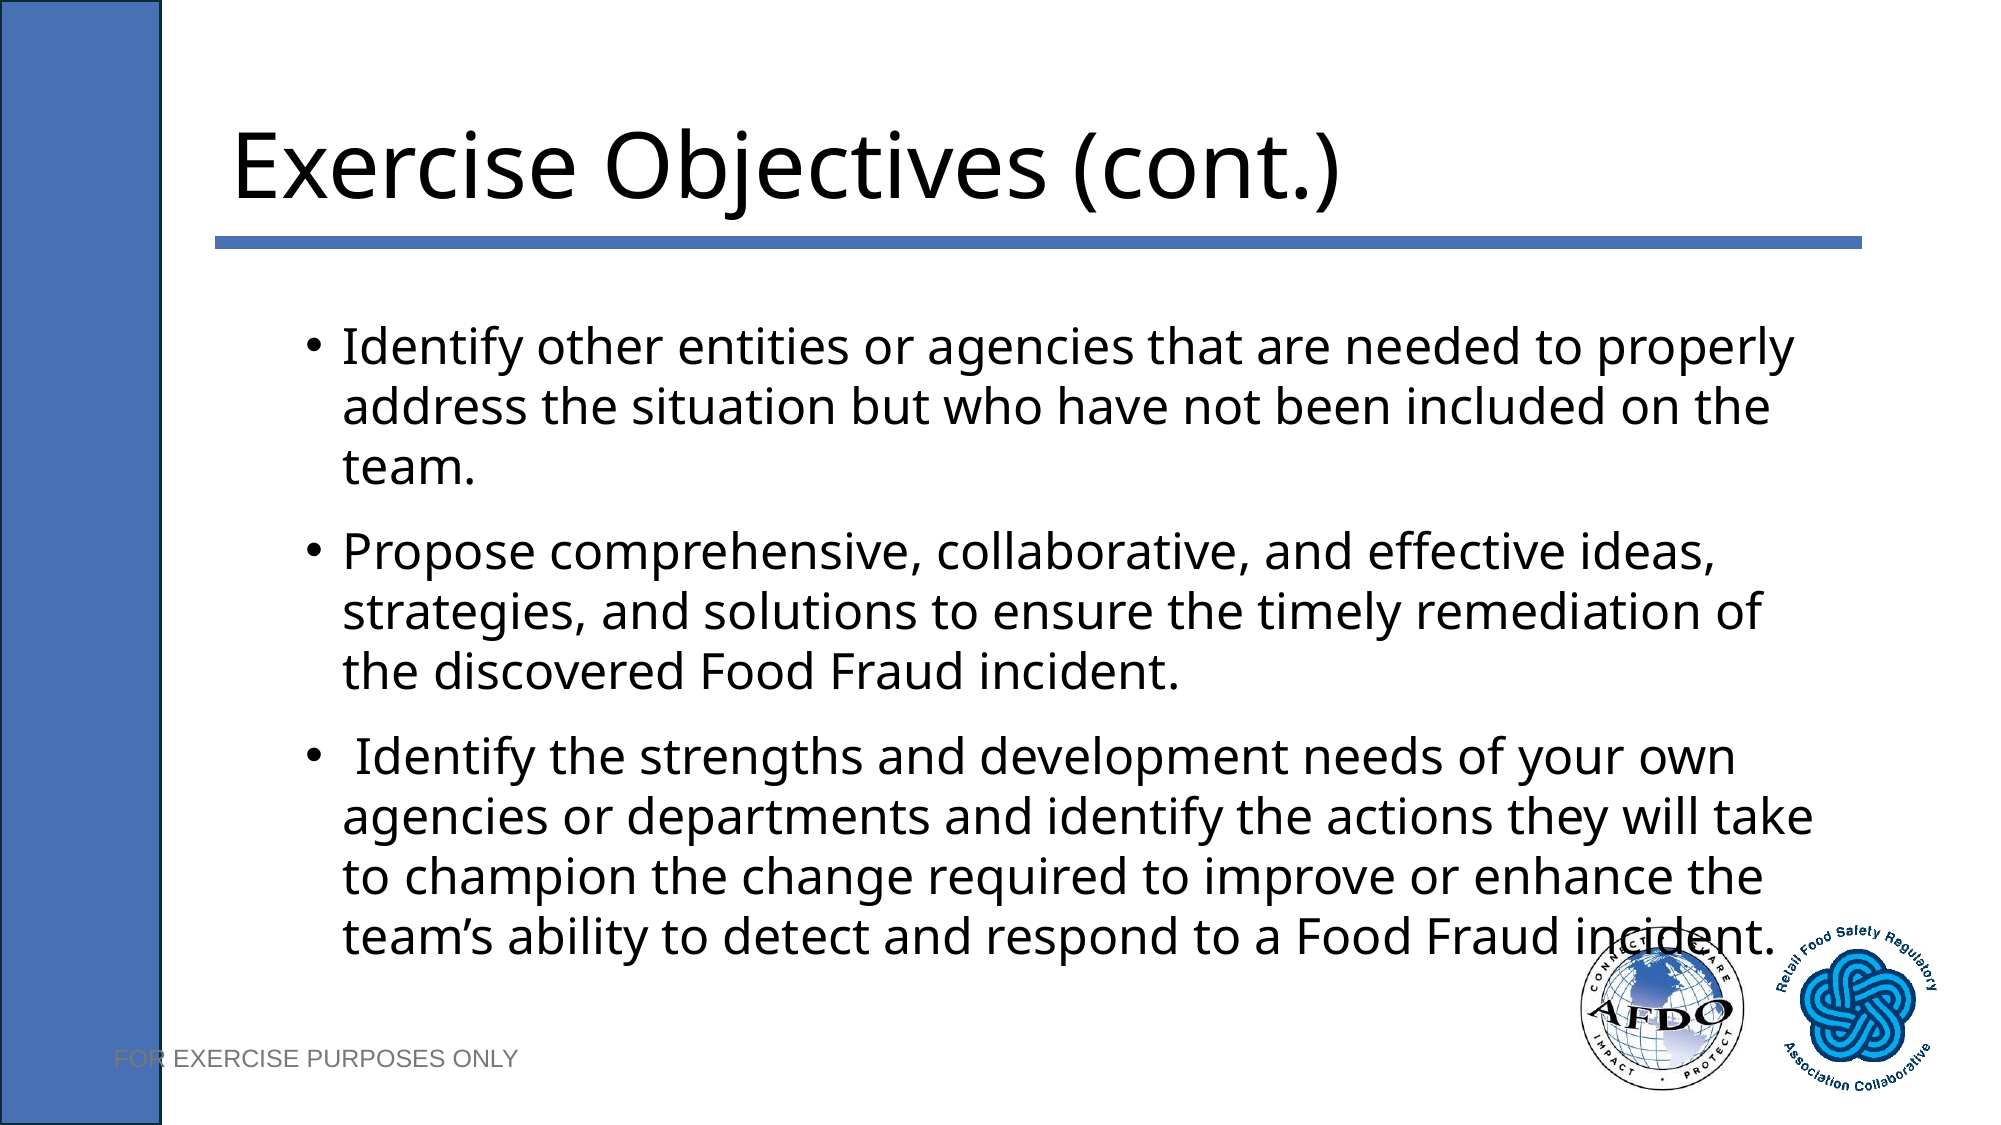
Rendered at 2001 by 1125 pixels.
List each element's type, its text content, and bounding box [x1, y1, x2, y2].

footer FOR EXERCISE PURPOSES ONLY [0, 1042, 634, 1103]
picture [1776, 925, 1937, 1091]
list Identify other entities or agencies that are needed to properly address the situation but who have not been included on the team. Propose comprehensive, collaborative, and effective ideas, strategies, and solutions to ensure the timely remediation of the discovered Food Fraud incident. Identify the strengths and development needs of your own agencies or departments and identify the actions they will take to champion the change required to improve or enhance the team’s ability to detect and respond to a Food Fraud incident. [215, 306, 1863, 918]
title Exercise Objectives (cont.) [215, 110, 1863, 227]
picture [1579, 925, 1745, 1091]
